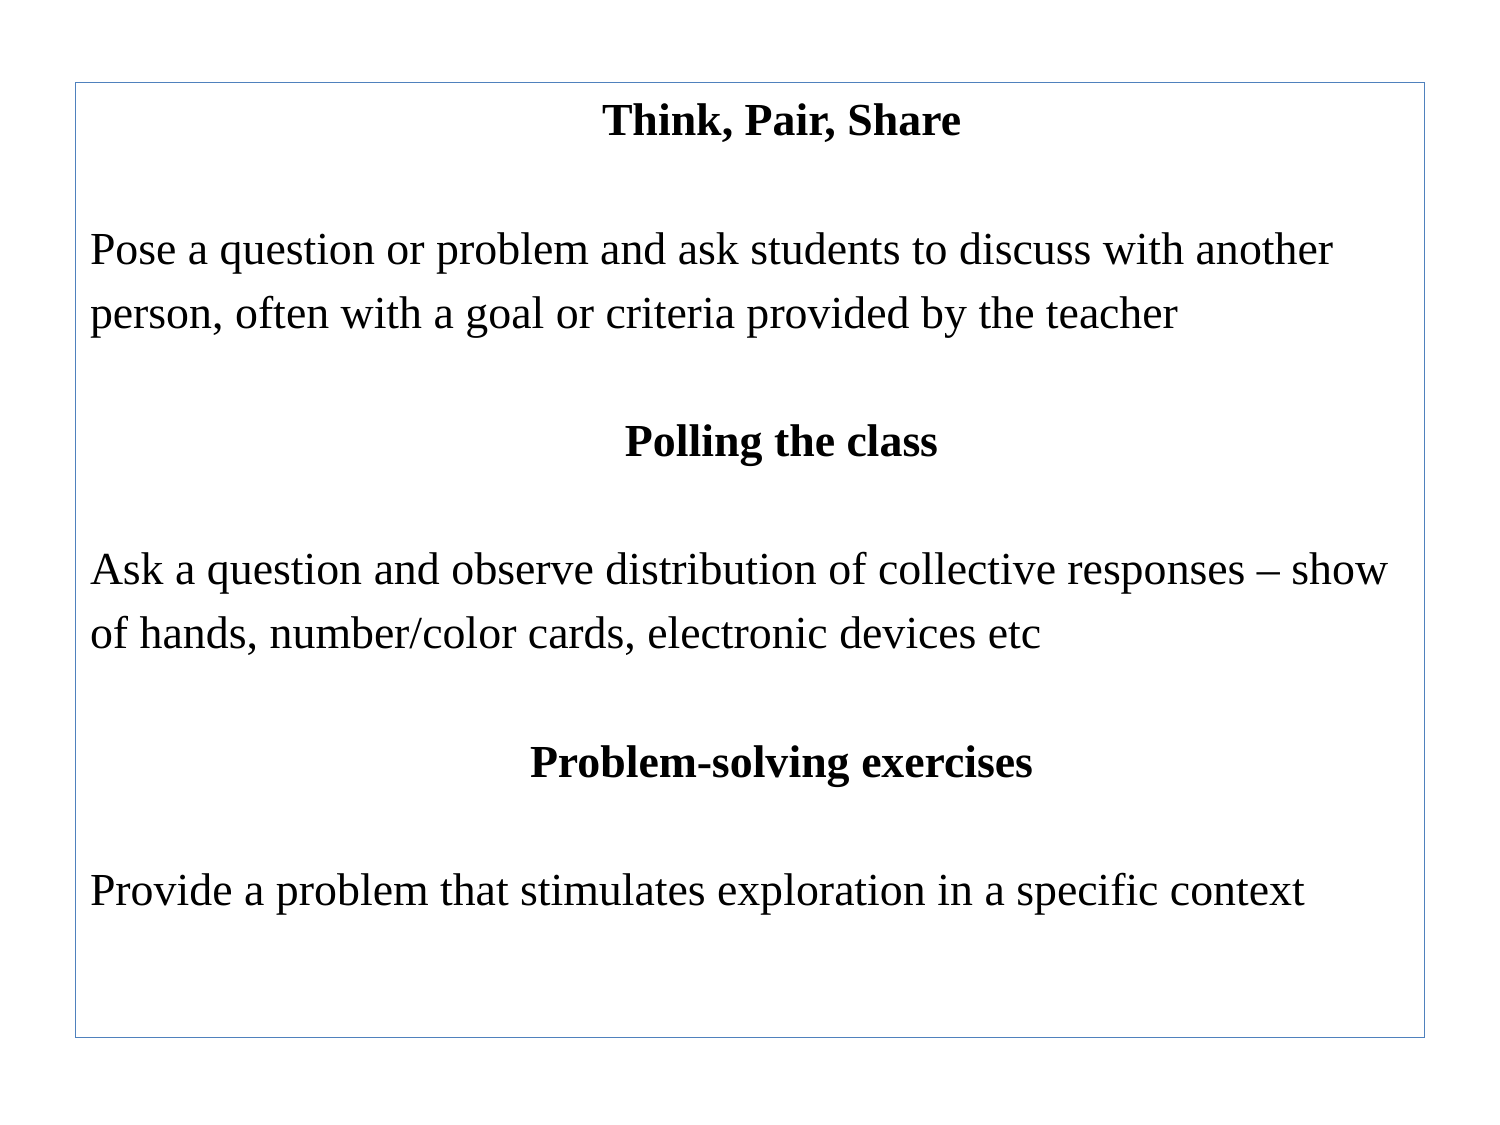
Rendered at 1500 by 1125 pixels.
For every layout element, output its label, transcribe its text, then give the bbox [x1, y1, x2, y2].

list Think, Pair, Share Pose a question or problem and ask students to discuss with another person, often with a goal or criteria provided by the teacher Polling the class Ask a question and observe distribution of collective responses – show of hands, number/color cards, electronic devices etc Problem-solving exercises Provide a problem that stimulates exploration in a specific context [75, 82, 1425, 1038]
